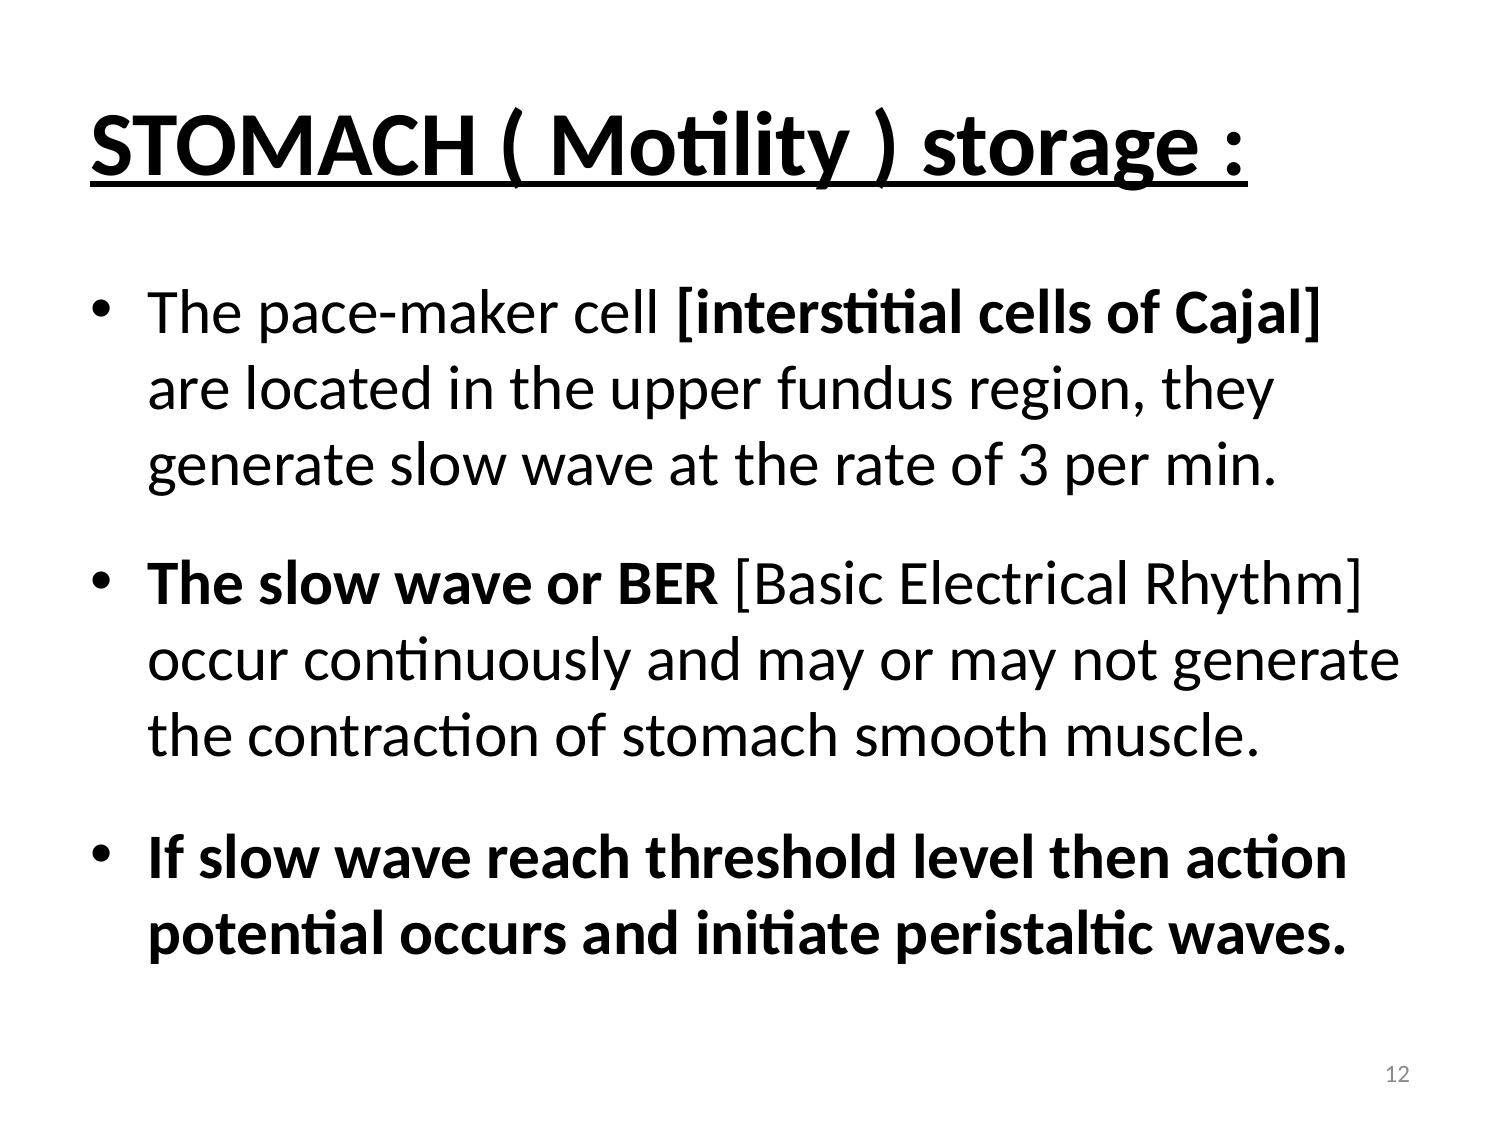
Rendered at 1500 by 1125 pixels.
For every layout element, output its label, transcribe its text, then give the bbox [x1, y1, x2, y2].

title STOMACH ( Motility ) storage : [75, 45, 1425, 233]
slide_number 12 [1074, 1042, 1425, 1103]
list The pace-maker cell [interstitial cells of Cajal] are located in the upper fundus region, they generate slow wave at the rate of 3 per min. The slow wave or BER [Basic Electrical Rhythm] occur continuously and may or may not generate the contraction of stomach smooth muscle. If slow wave reach threshold level then action potential occurs and initiate peristaltic waves. [75, 262, 1425, 1005]
